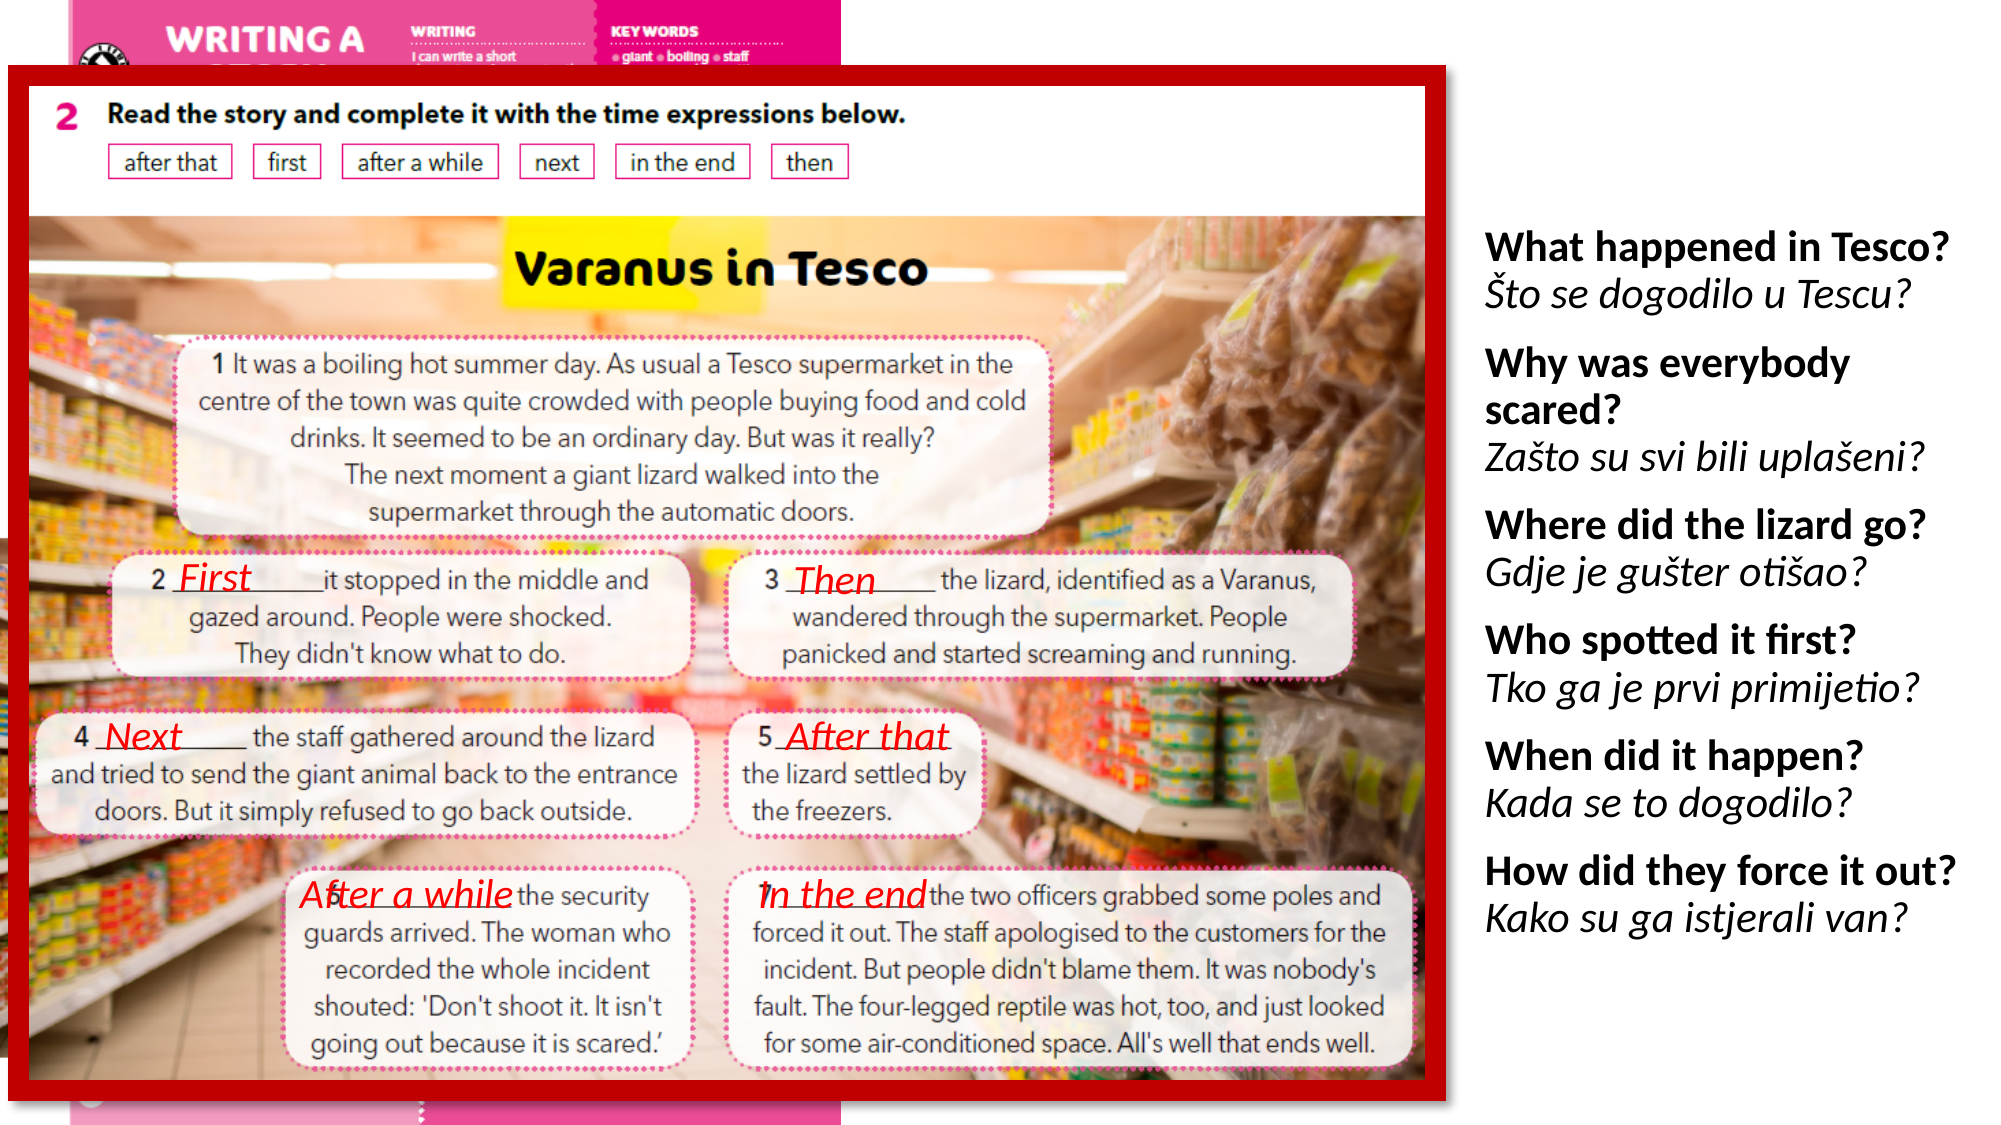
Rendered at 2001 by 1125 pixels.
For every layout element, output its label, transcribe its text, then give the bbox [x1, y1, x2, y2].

text_box What happened in Tesco? Što se dogodilo u Tescu? Why was everybody scared? Zašto su svi bili uplašeni? Where did the lizard go? Gdje je gušter otišao? Who spotted it first? Tko ga je prvi primijetio? When did it happen? Kada se to dogodilo? How did they force it out? Kako su ga istjerali van? [1469, 216, 2000, 959]
picture [0, 0, 1426, 1125]
